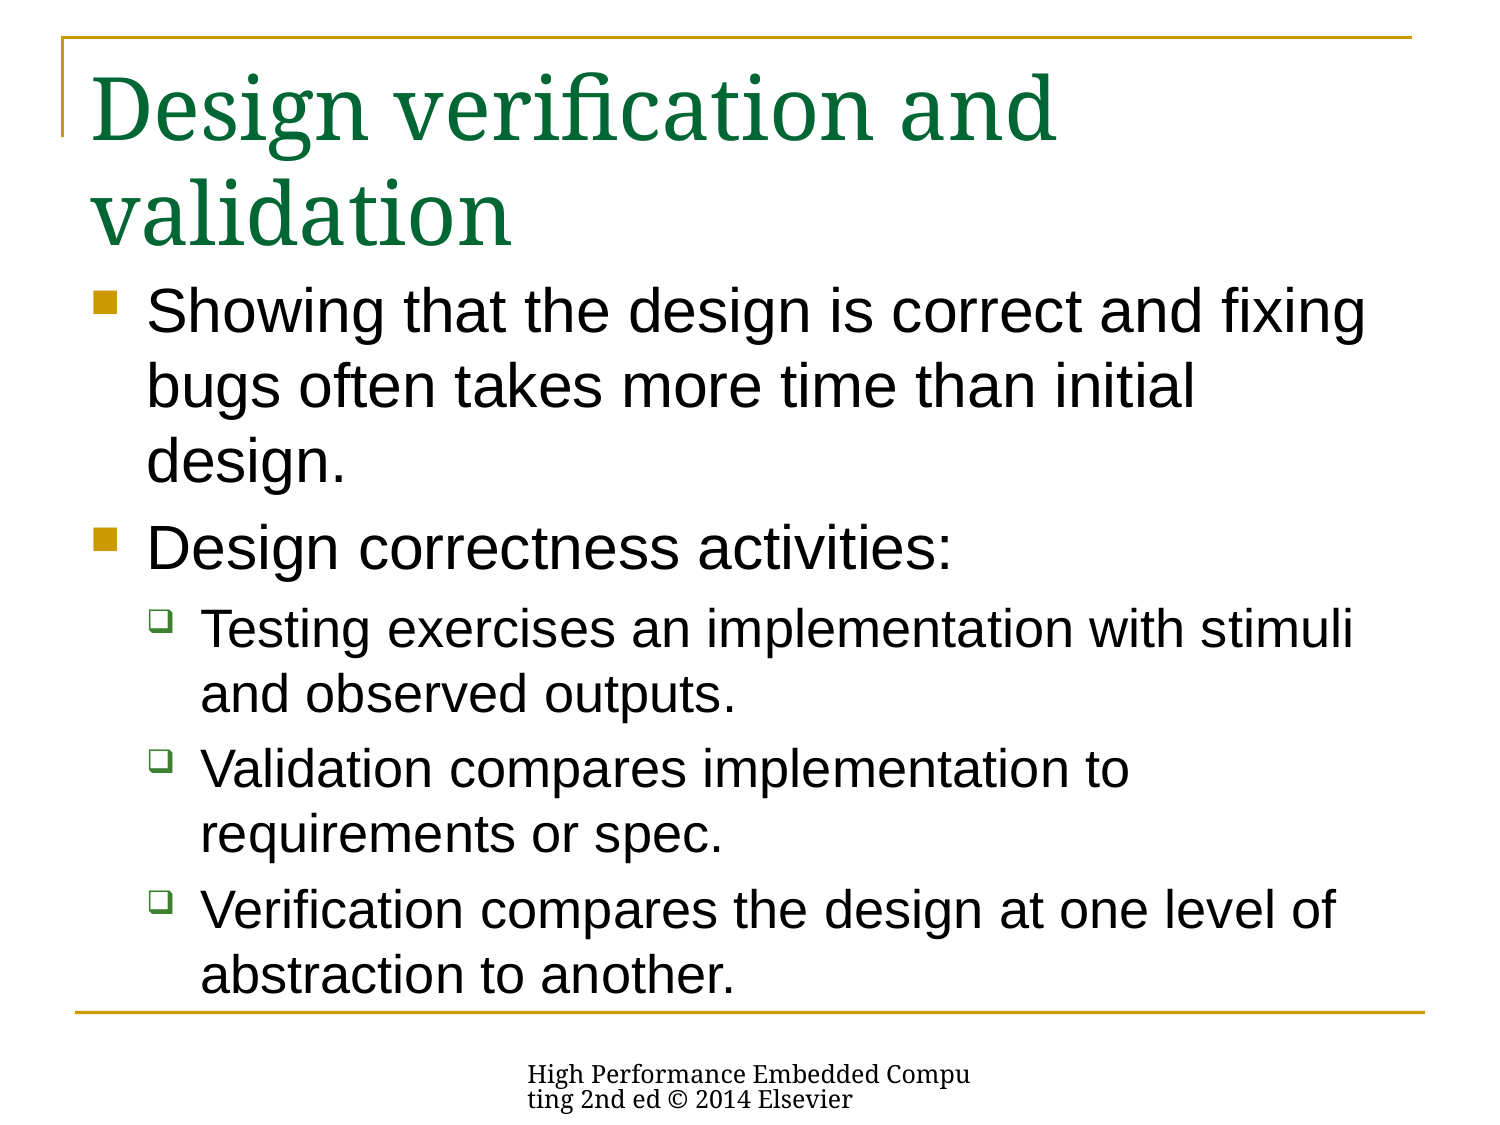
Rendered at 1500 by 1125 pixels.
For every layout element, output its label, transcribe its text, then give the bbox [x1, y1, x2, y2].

footer High Performance Embedded Computing 2nd ed © 2014 Elsevier [512, 1025, 988, 1100]
list Showing that the design is correct and fixing bugs often takes more time than initial design. Design correctness activities: Testing exercises an implementation with stimuli and observed outputs. Validation compares implementation to requirements or spec. Verification compares the design at one level of abstraction to another. [75, 262, 1425, 1006]
title Design verification and validation [75, 45, 1425, 233]
